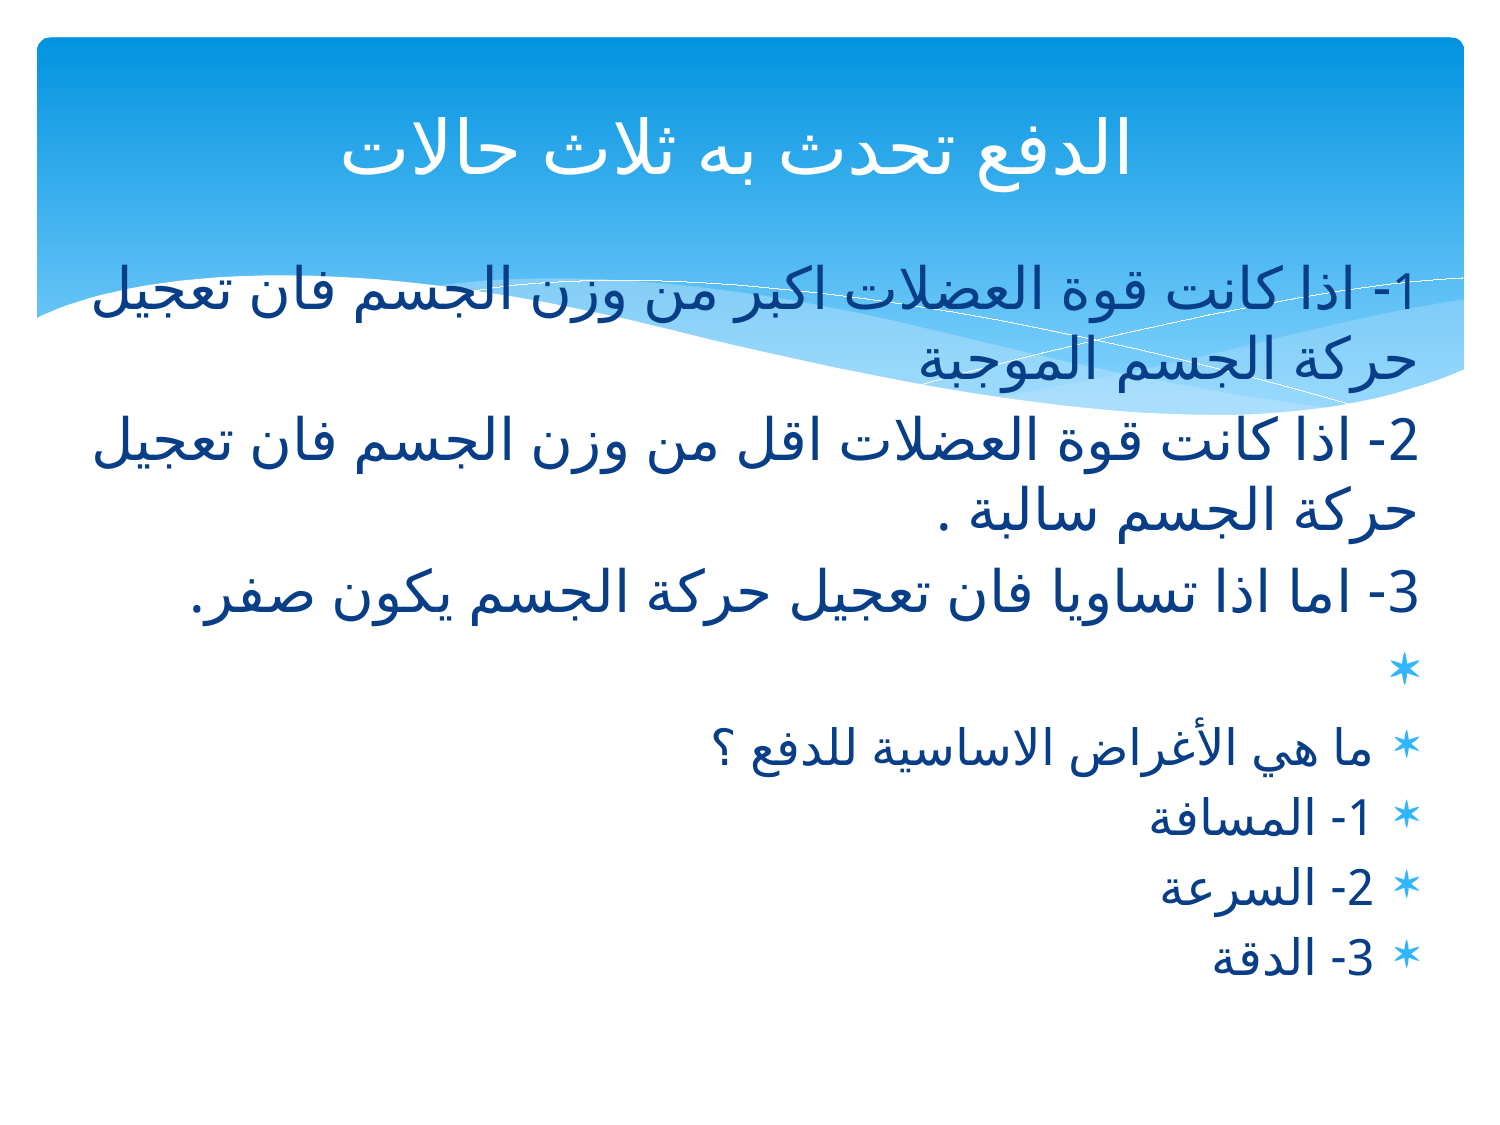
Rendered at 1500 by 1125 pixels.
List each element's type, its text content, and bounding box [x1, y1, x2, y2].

list 1- اذا كانت قوة العضلات اكبر من وزن الجسم فان تعجيل حركة الجسم الموجبة 2- اذا كانت قوة العضلات اقل من وزن الجسم فان تعجيل حركة الجسم سالبة . 3- اما اذا تساويا فان تعجيل حركة الجسم يكون صفر. ما هي الأغراض الاساسية للدفع ؟ 1- المسافة 2- السرعة 3- الدقة [75, 243, 1436, 1005]
title الدفع تحدث به ثلاث حالات [75, 45, 1400, 244]
